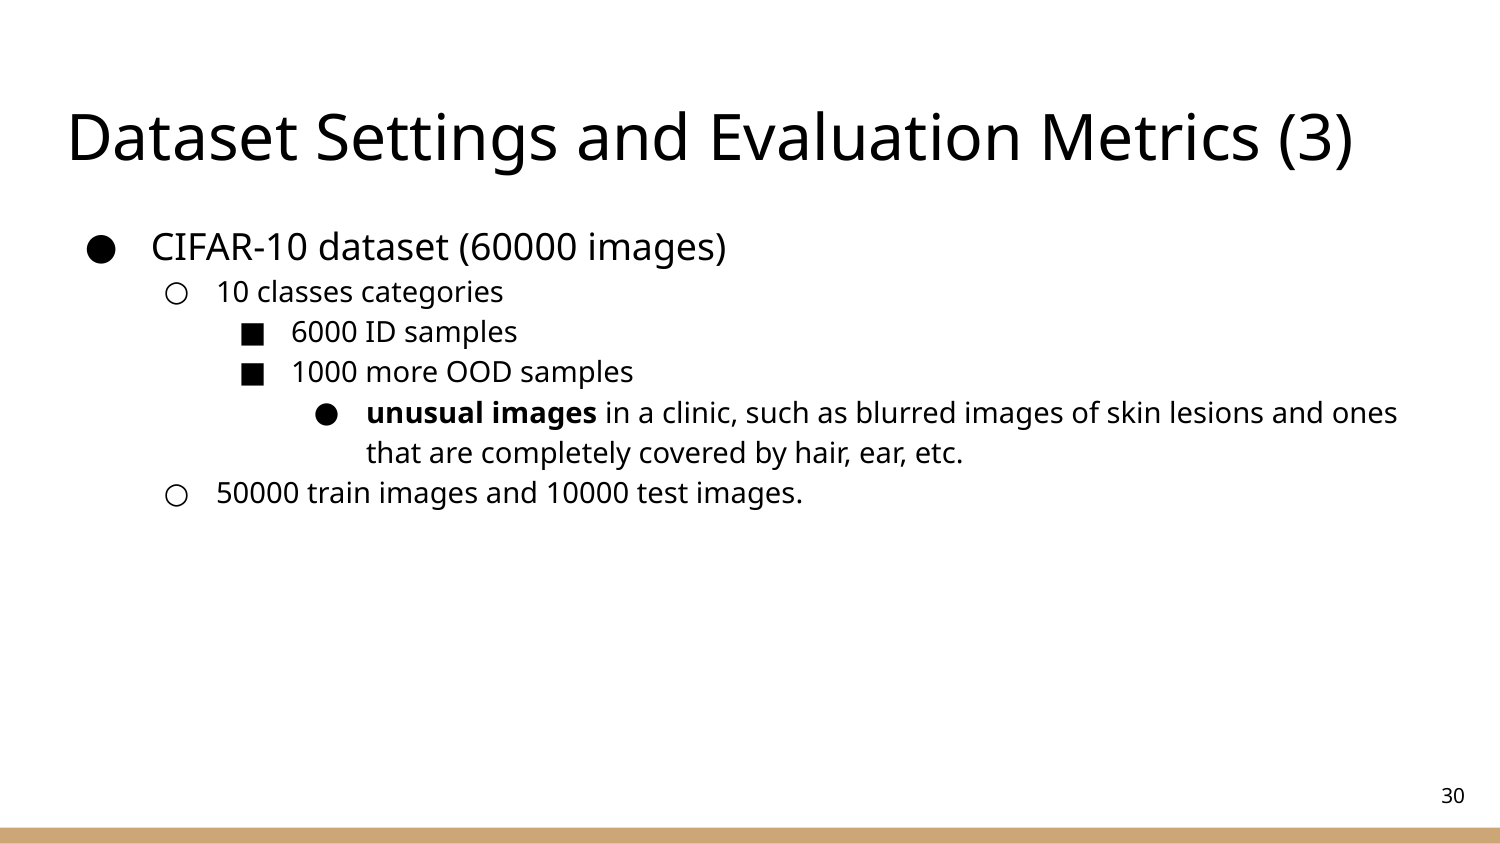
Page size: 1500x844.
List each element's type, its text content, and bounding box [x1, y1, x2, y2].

slide_number ‹#› [1389, 764, 1480, 830]
title Dataset Settings and Evaluation Metrics (3) [51, 51, 1449, 189]
list CIFAR-10 dataset (60000 images) 10 classes categories 6000 ID samples 1000 more OOD samples unusual images in a clinic, such as blurred images of skin lesions and ones that are completely covered by hair, ear, etc. 50000 train images and 10000 test images. [51, 200, 1449, 752]
